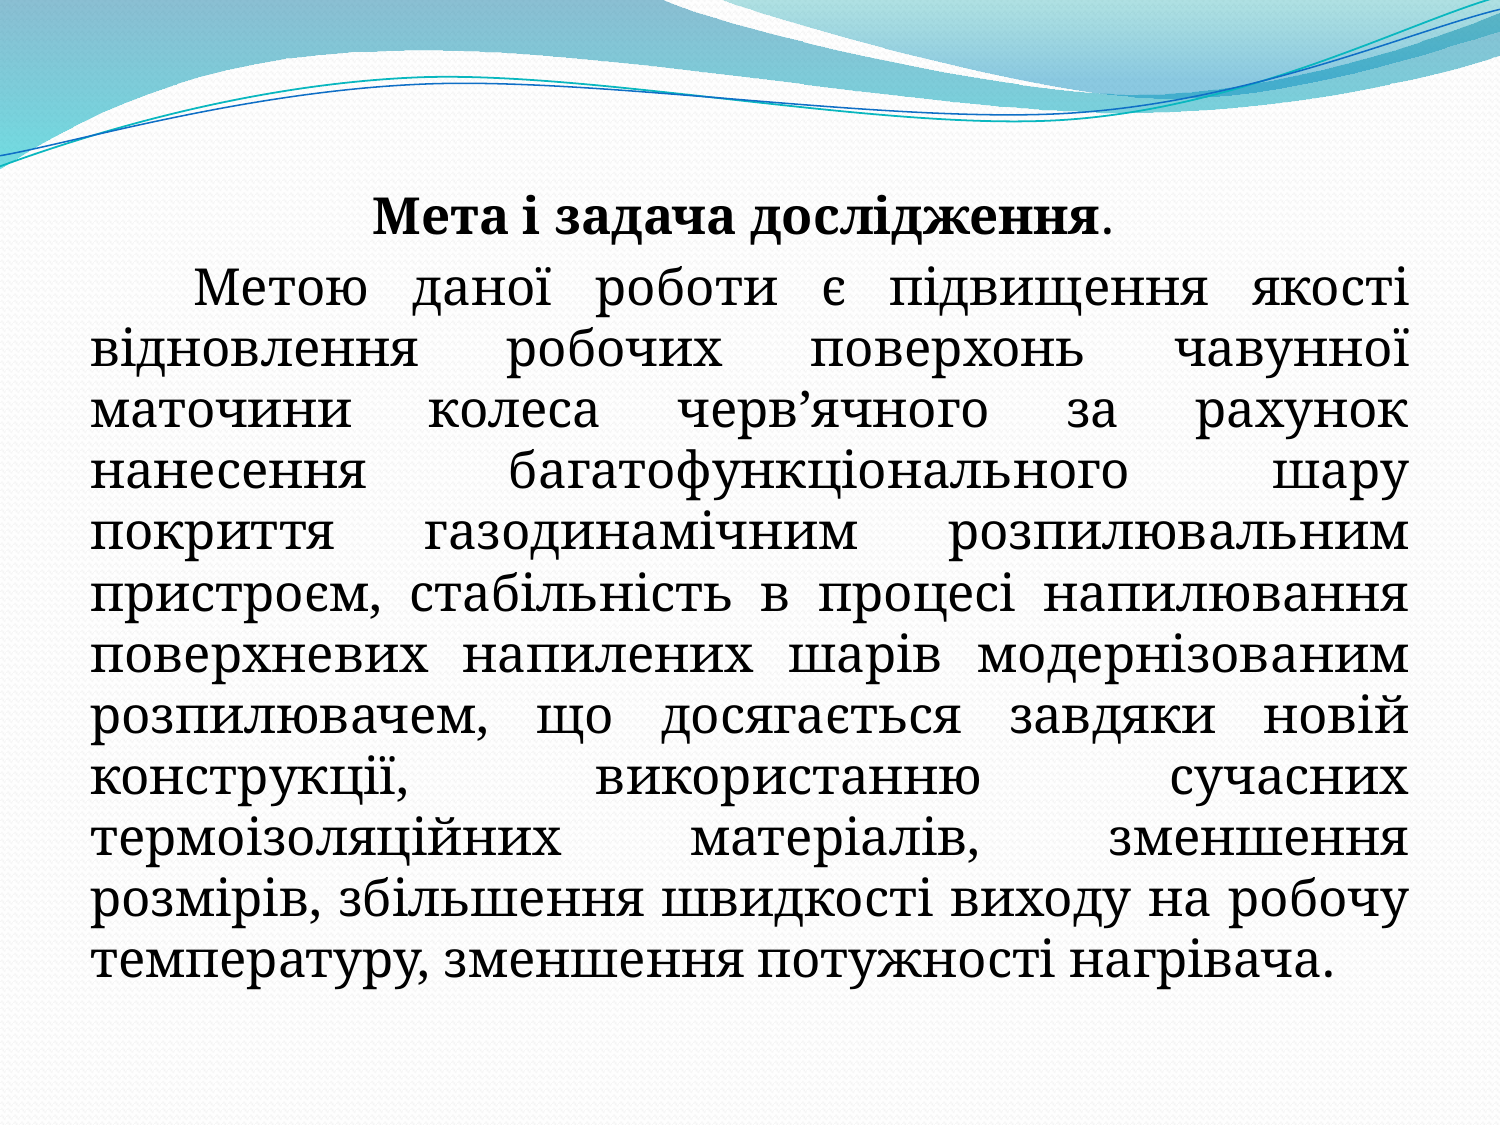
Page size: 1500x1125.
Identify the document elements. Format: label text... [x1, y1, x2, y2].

list Мета і задача дослідження. Метою даної роботи є підвищення якості відновлення робочих поверхонь чавунної маточини колеса черв’ячного за рахунок нанесення багатофункціонального шару покриття газодинамічним розпилювальним пристроєм, стабільність в процесі напилювання поверхневих напилених шарів модернізованим розпилювачем, що досягається завдяки новій конструкції, використанню сучасних термоізоляційних матеріалів, зменшення розмірів, збільшення швидкості виходу на робочу температуру, зменшення потужності нагрівача. [75, 175, 1425, 1038]
